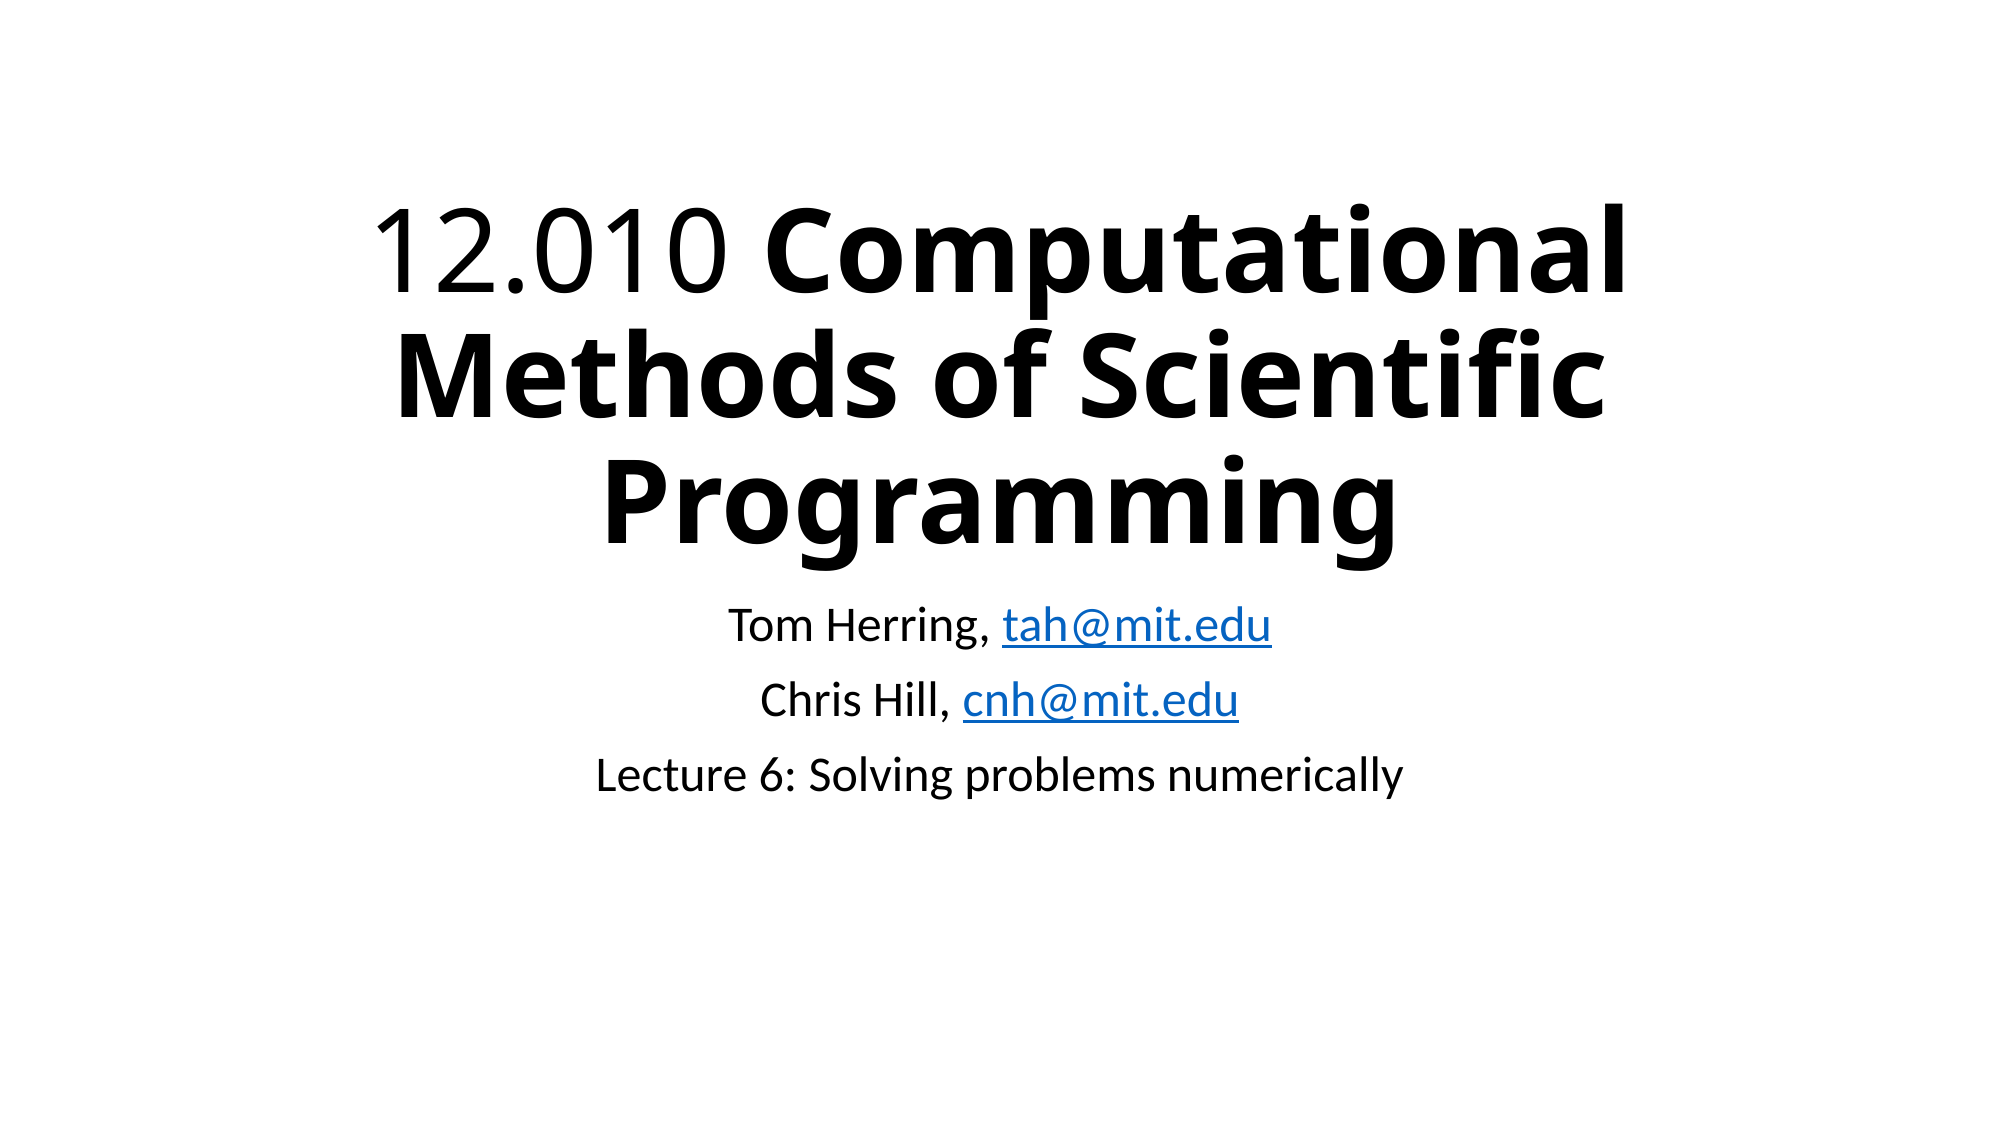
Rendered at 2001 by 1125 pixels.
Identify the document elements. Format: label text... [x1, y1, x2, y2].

subtitle Tom Herring, tah@mit.edu Chris Hill, cnh@mit.edu Lecture 6: Solving problems numerically [249, 590, 1750, 863]
title 12.010 Computational Methods of Scientific Programming [249, 184, 1750, 576]
